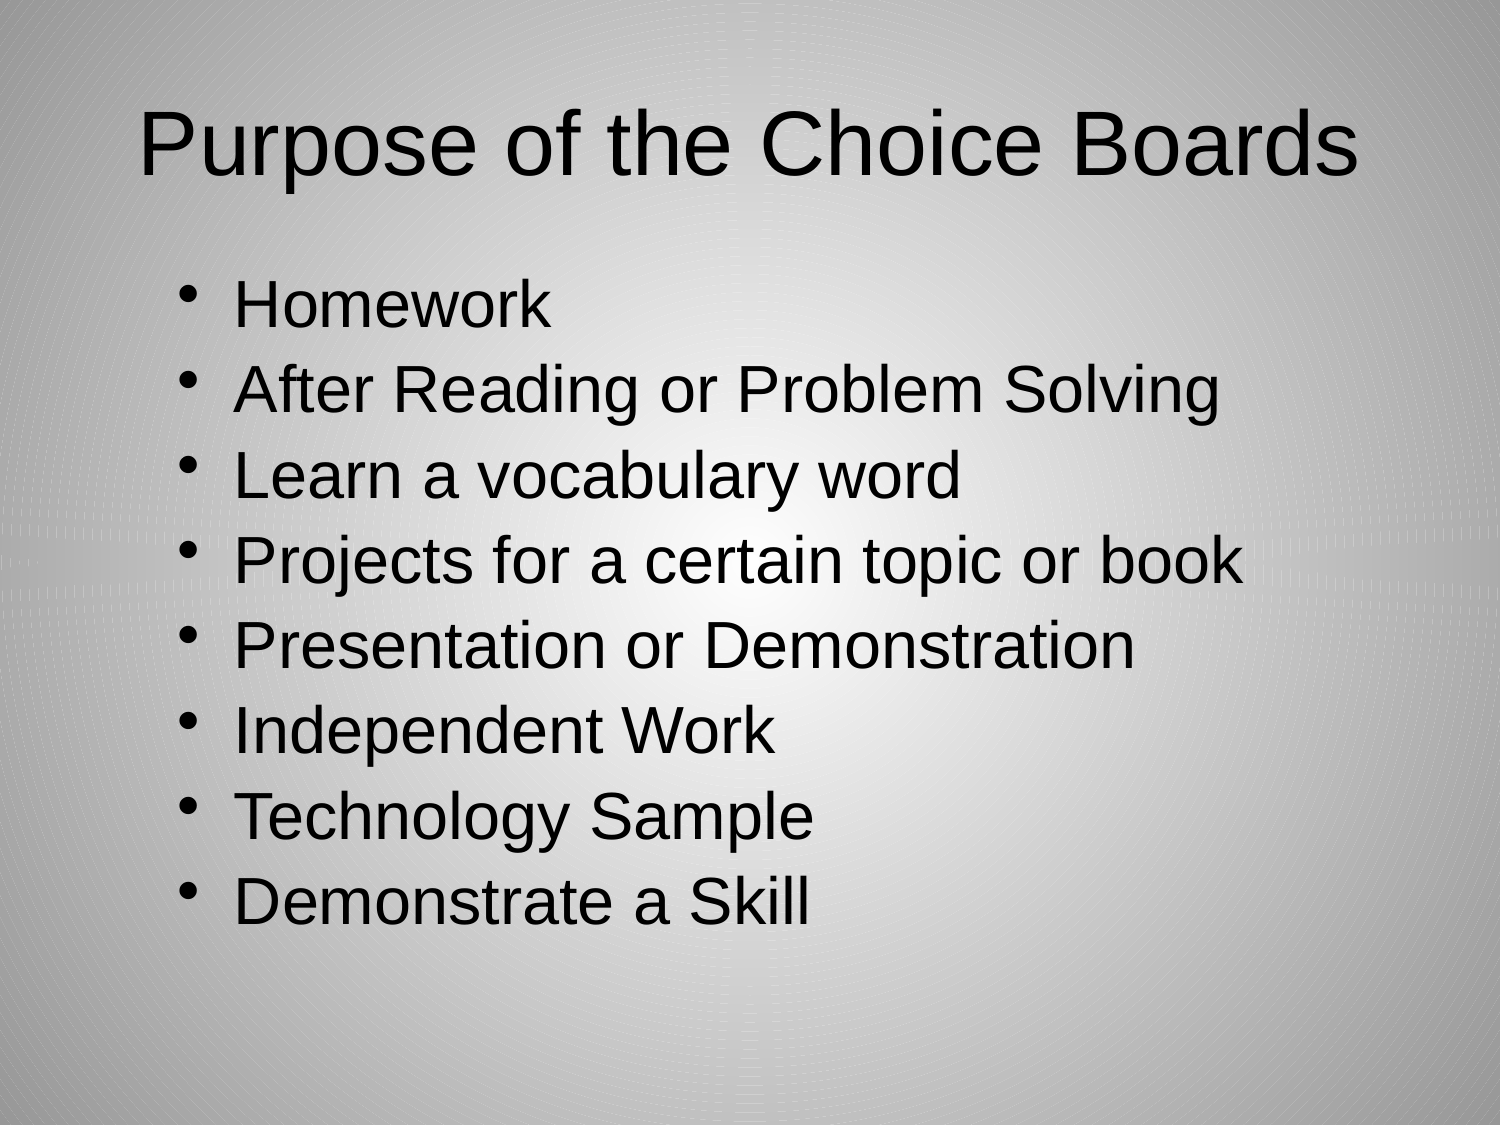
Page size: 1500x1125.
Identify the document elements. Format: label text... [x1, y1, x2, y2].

title Purpose of the Choice Boards [74, 44, 1426, 233]
list Homework After Reading or Problem Solving Learn a vocabulary word Projects for a certain topic or book Presentation or Demonstration Independent Work Technology Sample Demonstrate a Skill [162, 262, 1276, 1006]
